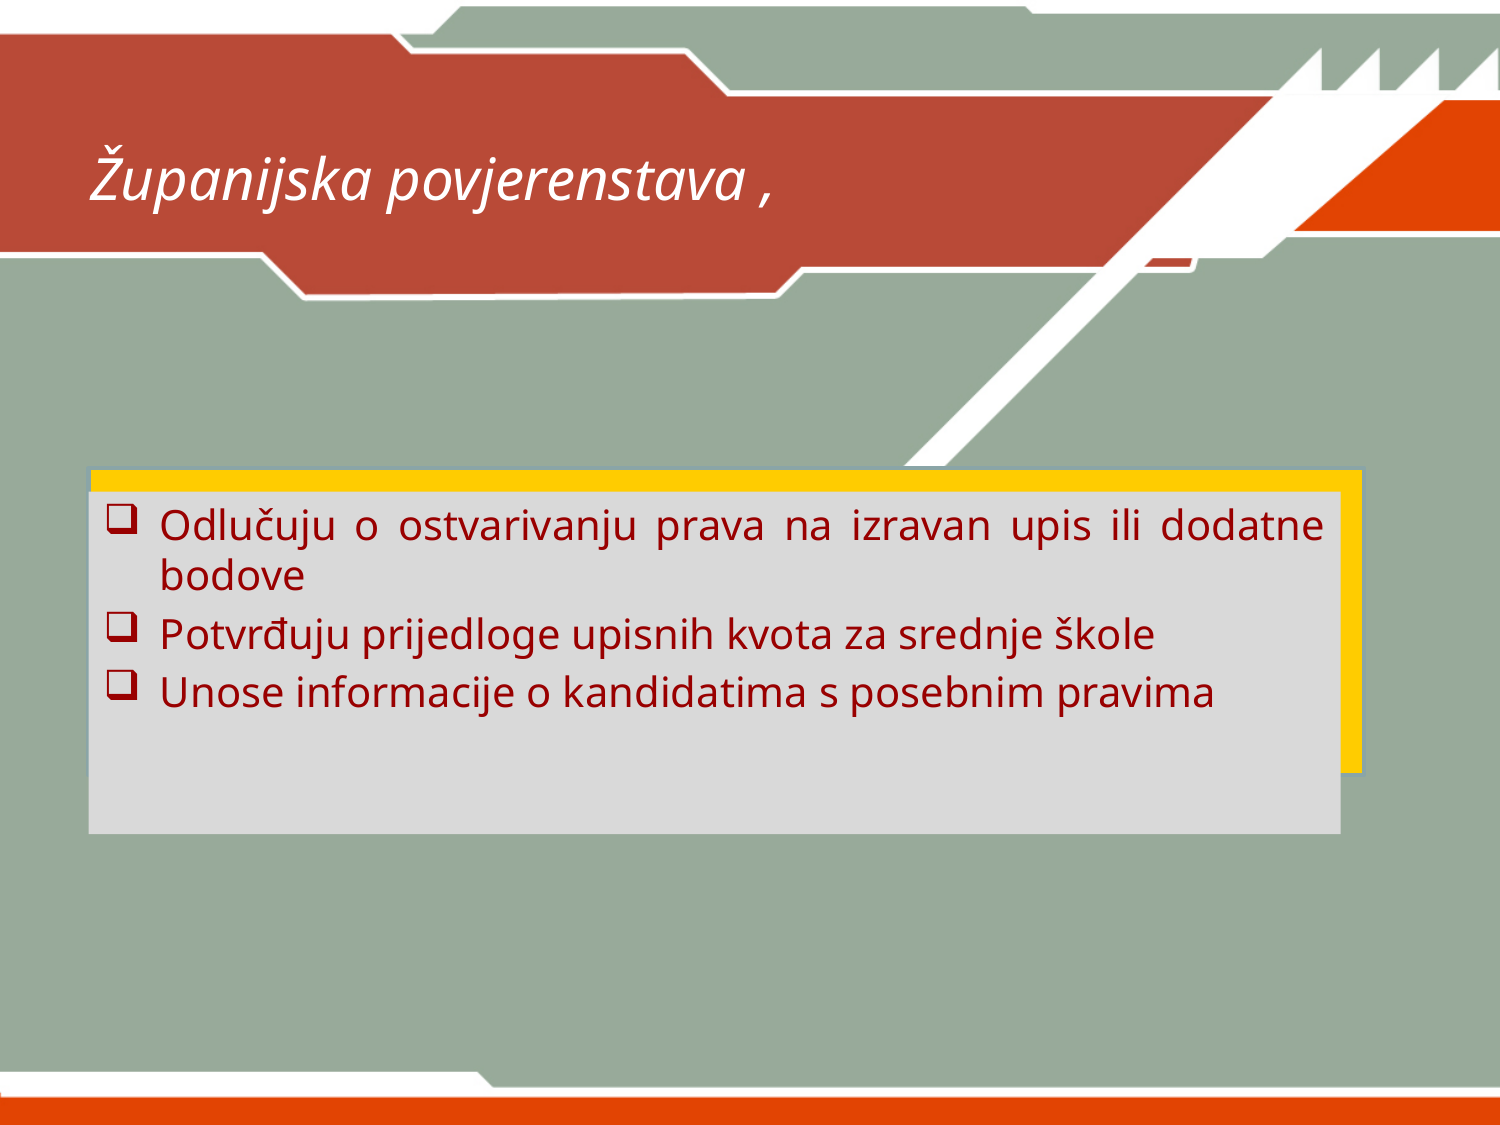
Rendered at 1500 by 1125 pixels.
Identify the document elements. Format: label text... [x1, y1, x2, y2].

title Županijska povjerenstava , [74, 104, 1426, 251]
picture [0, 0, 1500, 1125]
list Odlučuju o ostvarivanju prava na izravan upis ili dodatne bodove Potvrđuju prijedloge upisnih kvota za srednje škole Unose informacije o kandidatima s posebnim pravima [88, 491, 1341, 835]
text_box [86, 466, 1366, 777]
